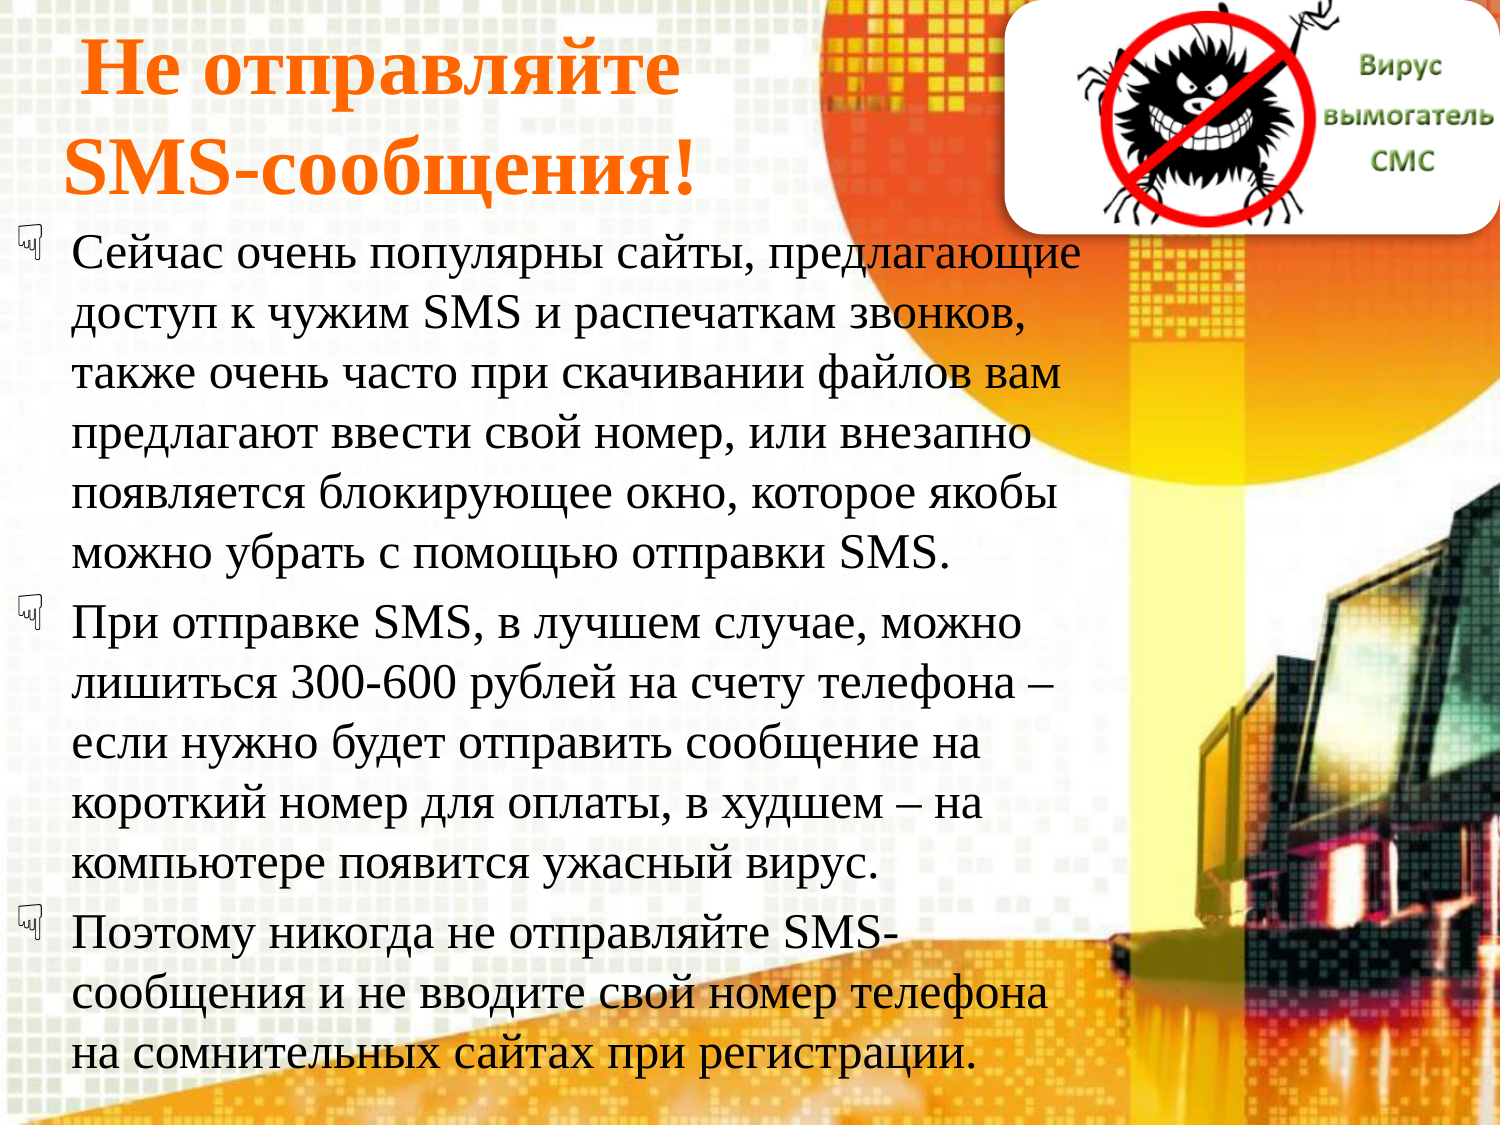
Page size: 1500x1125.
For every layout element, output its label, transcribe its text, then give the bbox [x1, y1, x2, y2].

picture [0, 0, 1500, 1125]
title Не отправляйте SMS-сообщения! [23, 23, 739, 200]
list Сейчас очень популярны сайты, предлагающие доступ к чужим SMS и распечаткам звонков, также очень часто при скачивании файлов вам предлагают ввести свой номер, или внезапно появляется блокирующее окно, которое якобы можно убрать с помощью отправки SMS. При отправке SMS, в лучшем случае, можно лишиться 300-600 рублей на счету телефона – если нужно будет отправить сообщение на короткий номер для оплаты, в худшем – на компьютере появится ужасный вирус. Поэтому никогда не отправляйте SMS-сообщения и не вводите свой номер телефона на сомнительных сайтах при регистрации. [0, 210, 1126, 1125]
